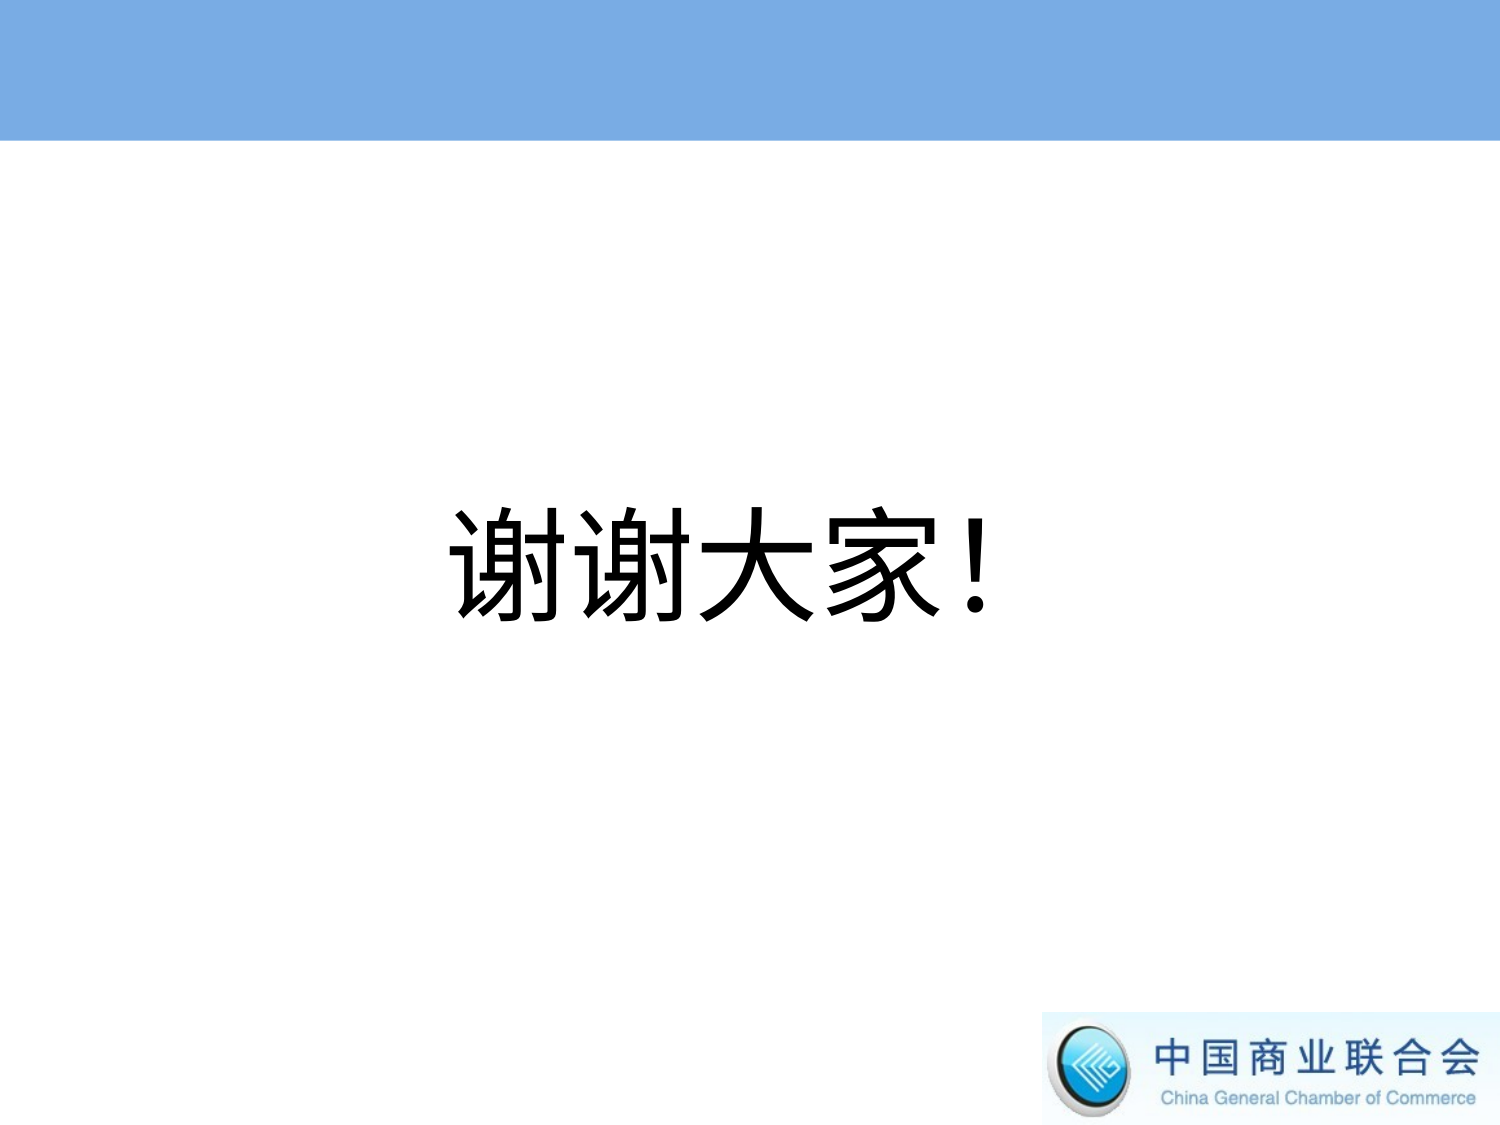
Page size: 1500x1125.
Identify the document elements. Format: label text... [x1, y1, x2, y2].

picture [1042, 1012, 1500, 1125]
title 谢谢大家！ [81, 468, 1433, 657]
